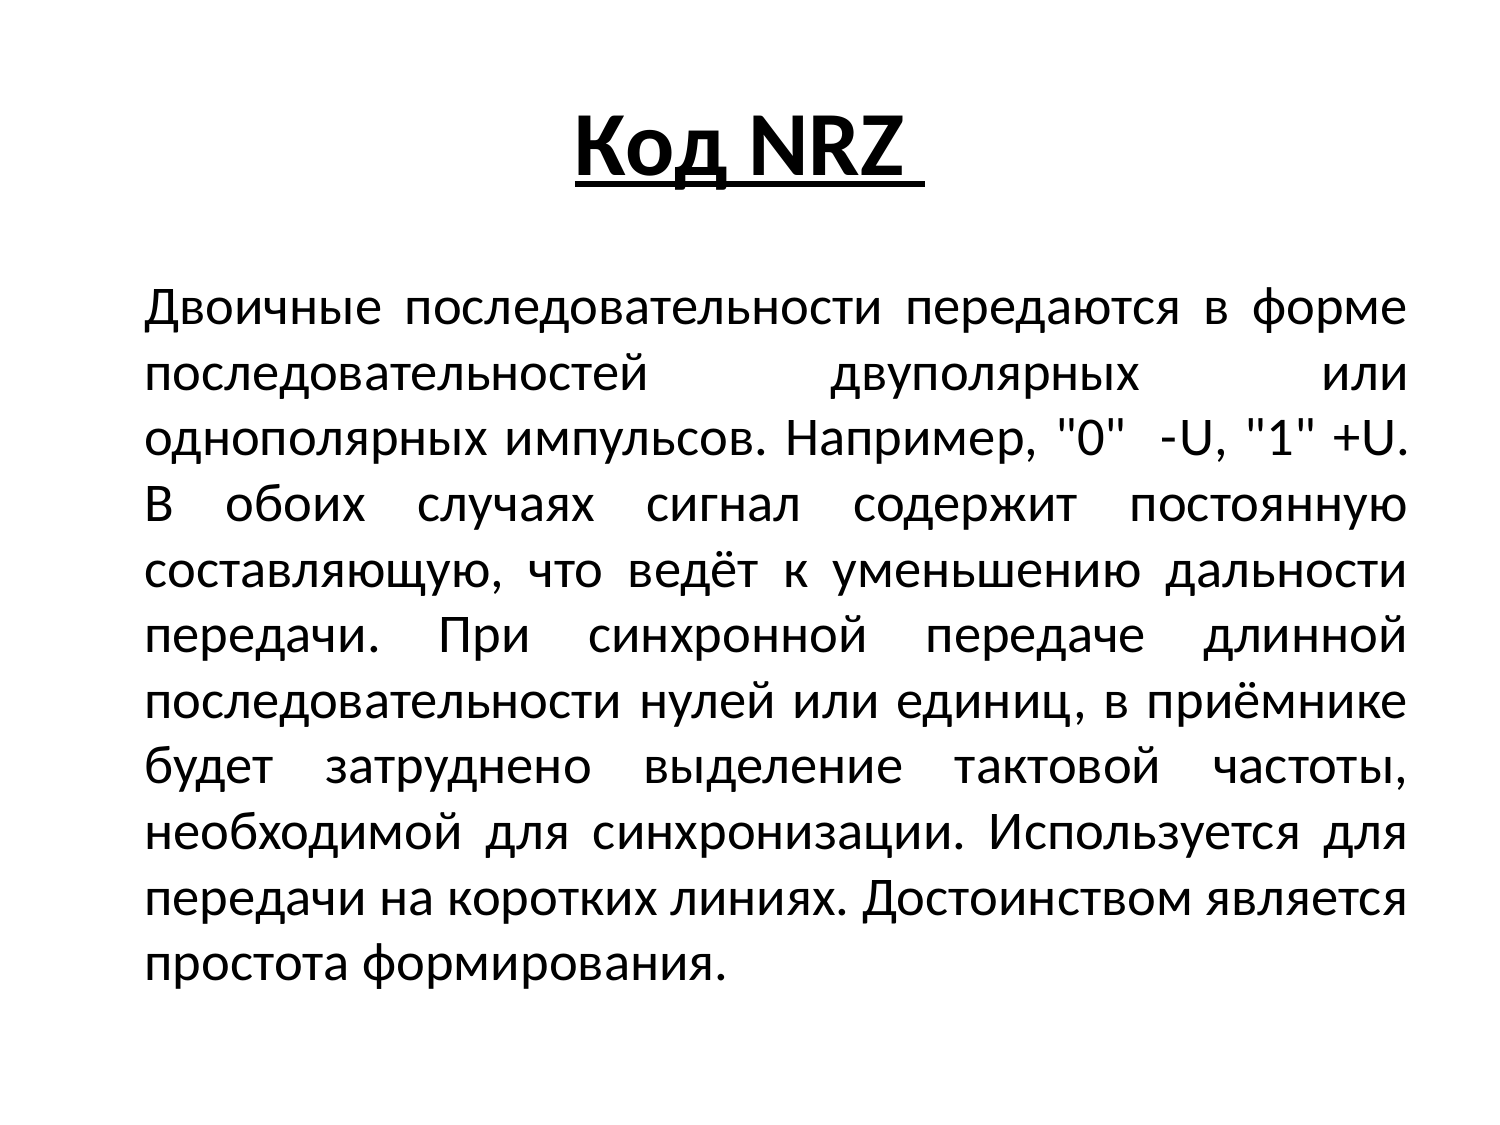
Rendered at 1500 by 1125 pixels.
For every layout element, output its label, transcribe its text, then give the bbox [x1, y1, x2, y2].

list Двоичные последовательности передаются в форме последовательностей двуполярных или однополярных импульсов. Например, "0" -U, "1" +U. В обоих случаях сигнал содержит постоянную составляющую, что ведёт к уменьшению дальности передачи. При синхронной передаче длинной последовательности нулей или единиц, в приёмнике будет затруднено выделение тактовой частоты, необходимой для синхронизации. Используется для передачи на коротких линиях. Достоинством является простота формирования. [75, 262, 1425, 1005]
title Код NRZ [75, 45, 1425, 233]
